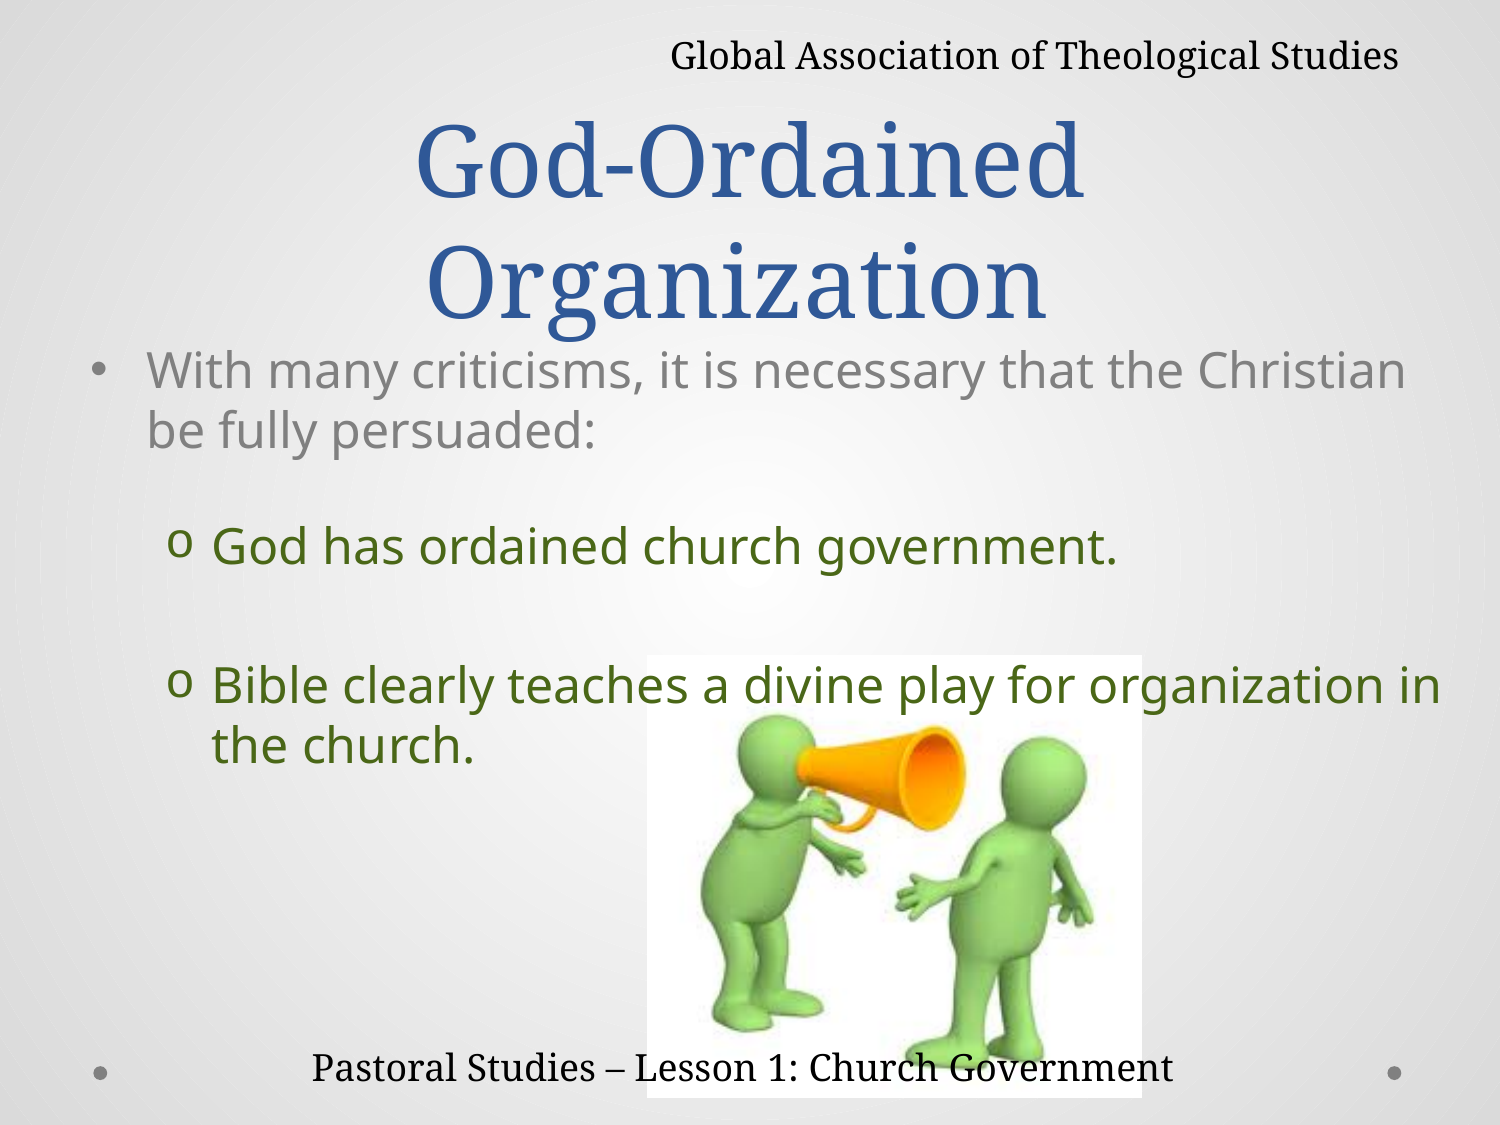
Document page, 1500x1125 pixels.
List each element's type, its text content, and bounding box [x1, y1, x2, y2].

text_box Pastoral Studies – Lesson 1: Church Government [1146, 1036, 1373, 1097]
text_box Global Association of Theological Studies [466, 24, 1425, 85]
text_box Pastoral Studies – Lesson 1: Church Government [113, 1036, 642, 1097]
title God-Ordained Organization [75, 88, 1425, 330]
picture [647, 655, 1142, 1098]
list With many criticisms, it is necessary that the Christian be fully persuaded: God has ordained church government. Bible clearly teaches a divine play for organization in the church. [75, 330, 1462, 1017]
